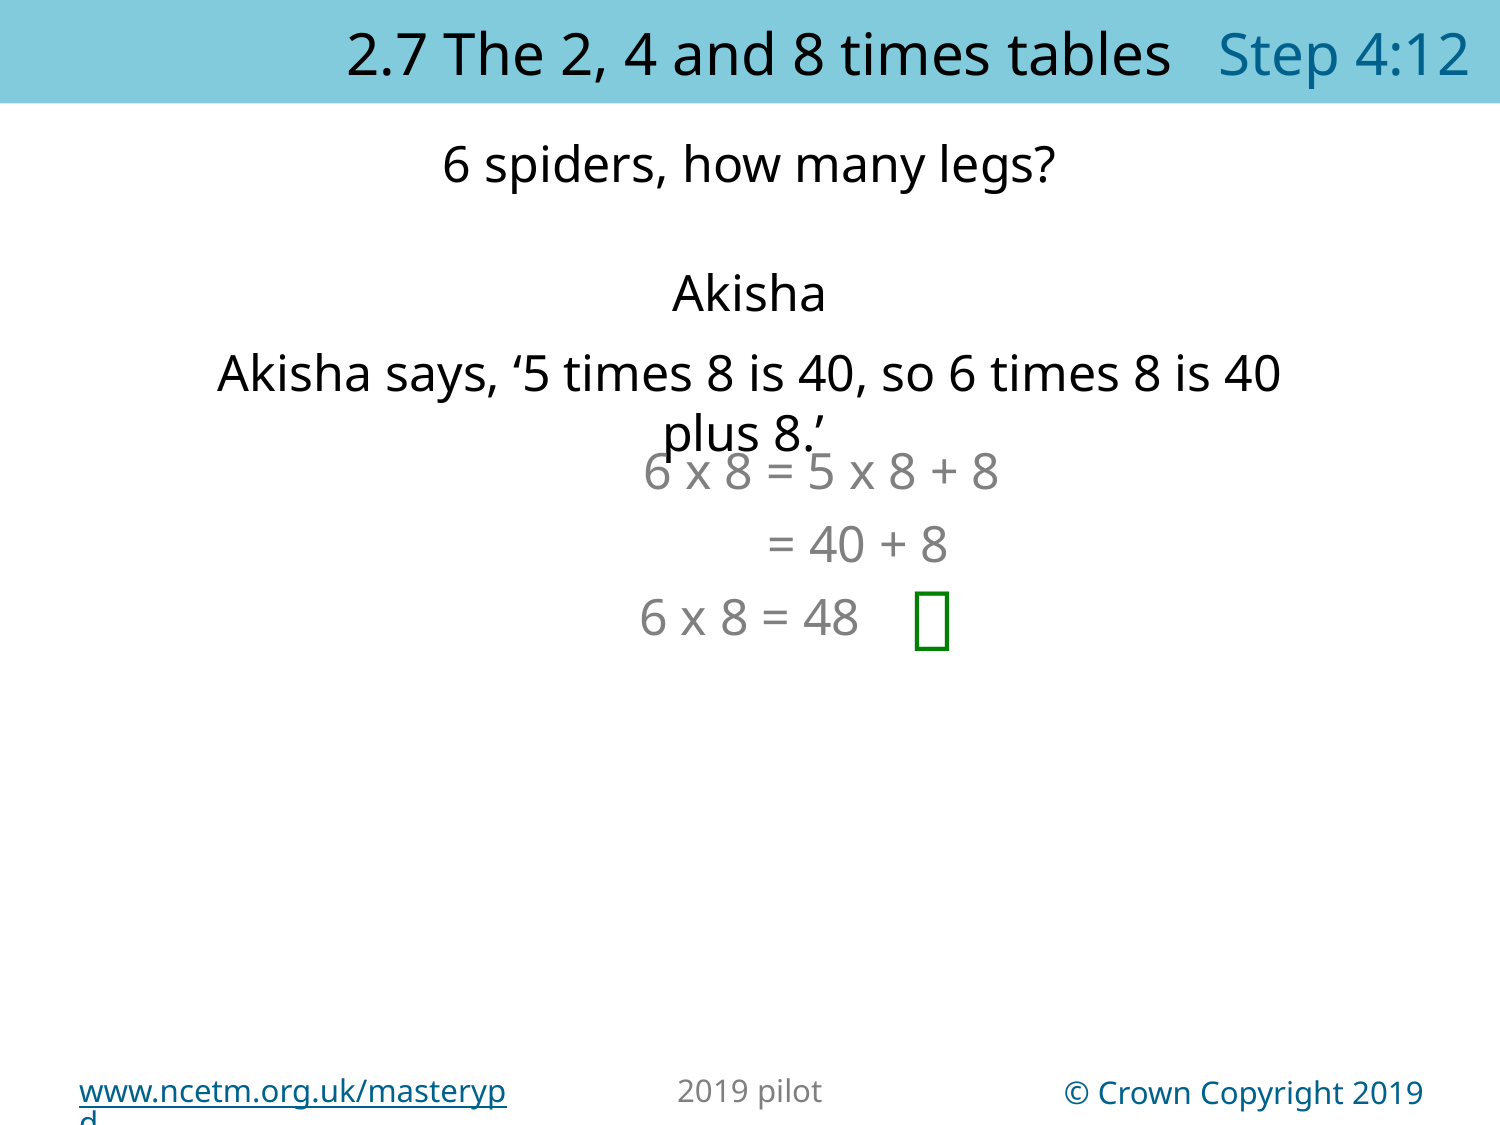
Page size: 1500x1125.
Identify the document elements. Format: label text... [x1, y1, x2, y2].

list 2.7 The 2, 4 and 8 times tables Step 4:12 [0, 0, 1500, 104]
text_box = 40 + 8 [753, 505, 965, 581]
text_box  [892, 560, 968, 676]
text_box 6 x 8 = 48 [624, 577, 876, 653]
text_box Akisha [657, 254, 843, 329]
text_box Akisha says, ‘5 times 8 is 40, so 6 times 8 is 40 plus 8.’ [177, 333, 1323, 469]
text_box 6 spiders, how many legs? [94, 125, 1406, 201]
text_box 6 x 8 = 5 x 8 + 8 [629, 432, 1016, 508]
